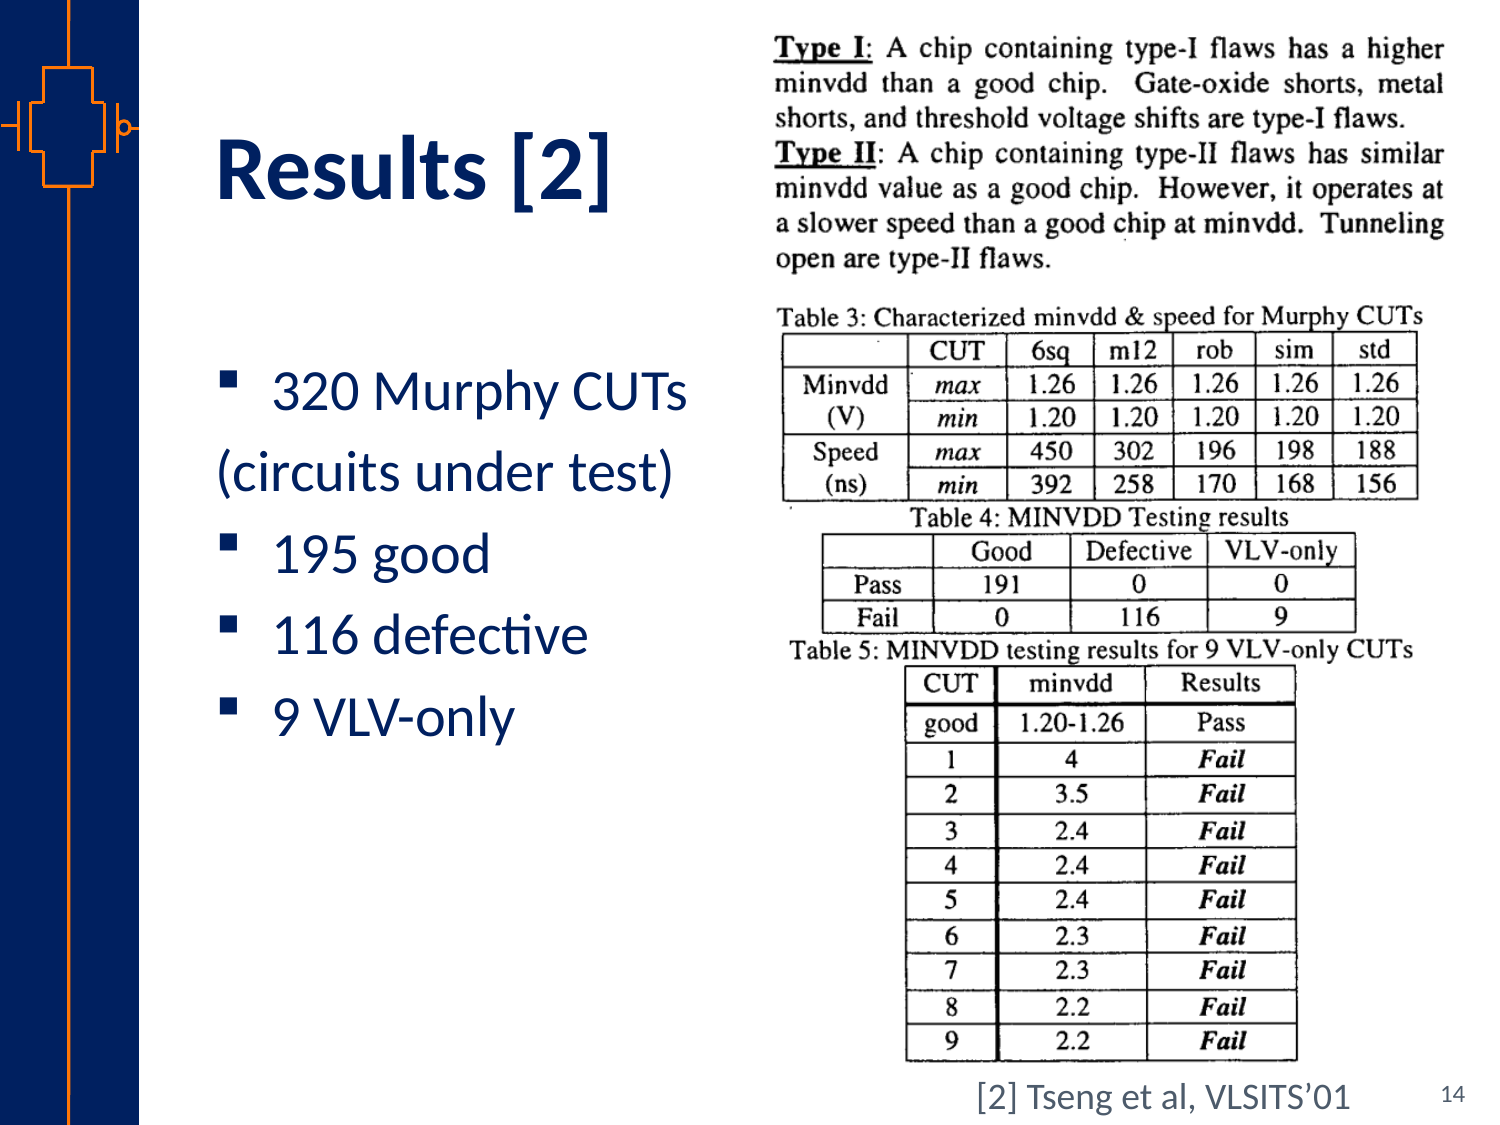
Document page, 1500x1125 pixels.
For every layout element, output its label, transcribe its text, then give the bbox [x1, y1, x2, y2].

picture [771, 291, 1438, 1068]
list 320 Murphy CUTs (circuits under test) 195 good 116 defective 9 VLV-only [200, 262, 761, 988]
picture [767, 25, 1469, 282]
text_box [2] Tseng et al, VLSITS’01 [961, 1078, 1367, 1125]
slide_number 14 [1425, 1062, 1488, 1123]
title Results [2] [200, 37, 755, 225]
